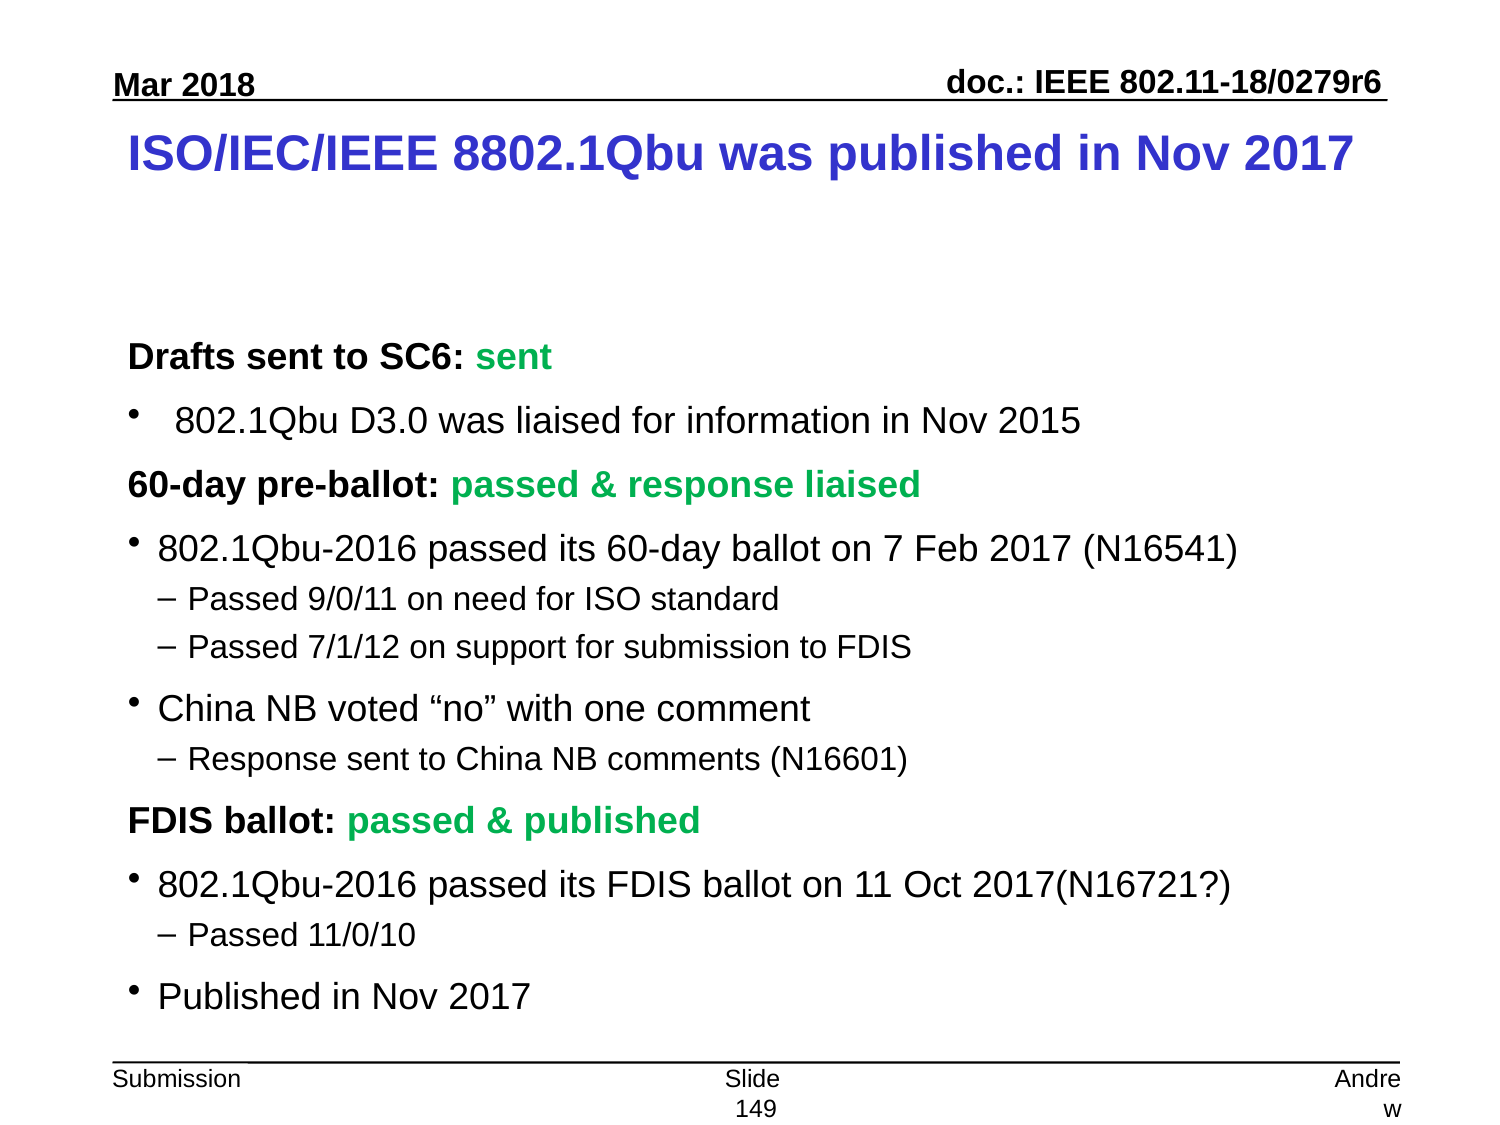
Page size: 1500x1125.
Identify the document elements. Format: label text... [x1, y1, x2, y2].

slide_number Slide 149 [709, 1061, 803, 1093]
title ISO/IEC/IEEE 8802.1Qbu was published in Nov 2017 [112, 112, 1388, 288]
list Drafts sent to SC6: sent 802.1Qbu D3.0 was liaised for information in Nov 2015 60-day pre-ballot: passed & response liaised 802.1Qbu-2016 passed its 60-day ballot on 7 Feb 2017 (N16541) Passed 9/0/11 on need for ISO standard Passed 7/1/12 on support for submission to FDIS China NB voted “no” with one comment Response sent to China NB comments (N16601) FDIS ballot: passed & published 802.1Qbu-2016 passed its FDIS ballot on 11 Oct 2017(N16721?) Passed 11/0/10 Published in Nov 2017 [112, 324, 1388, 1000]
footer Andrew Myles, Cisco [1320, 1061, 1402, 1093]
